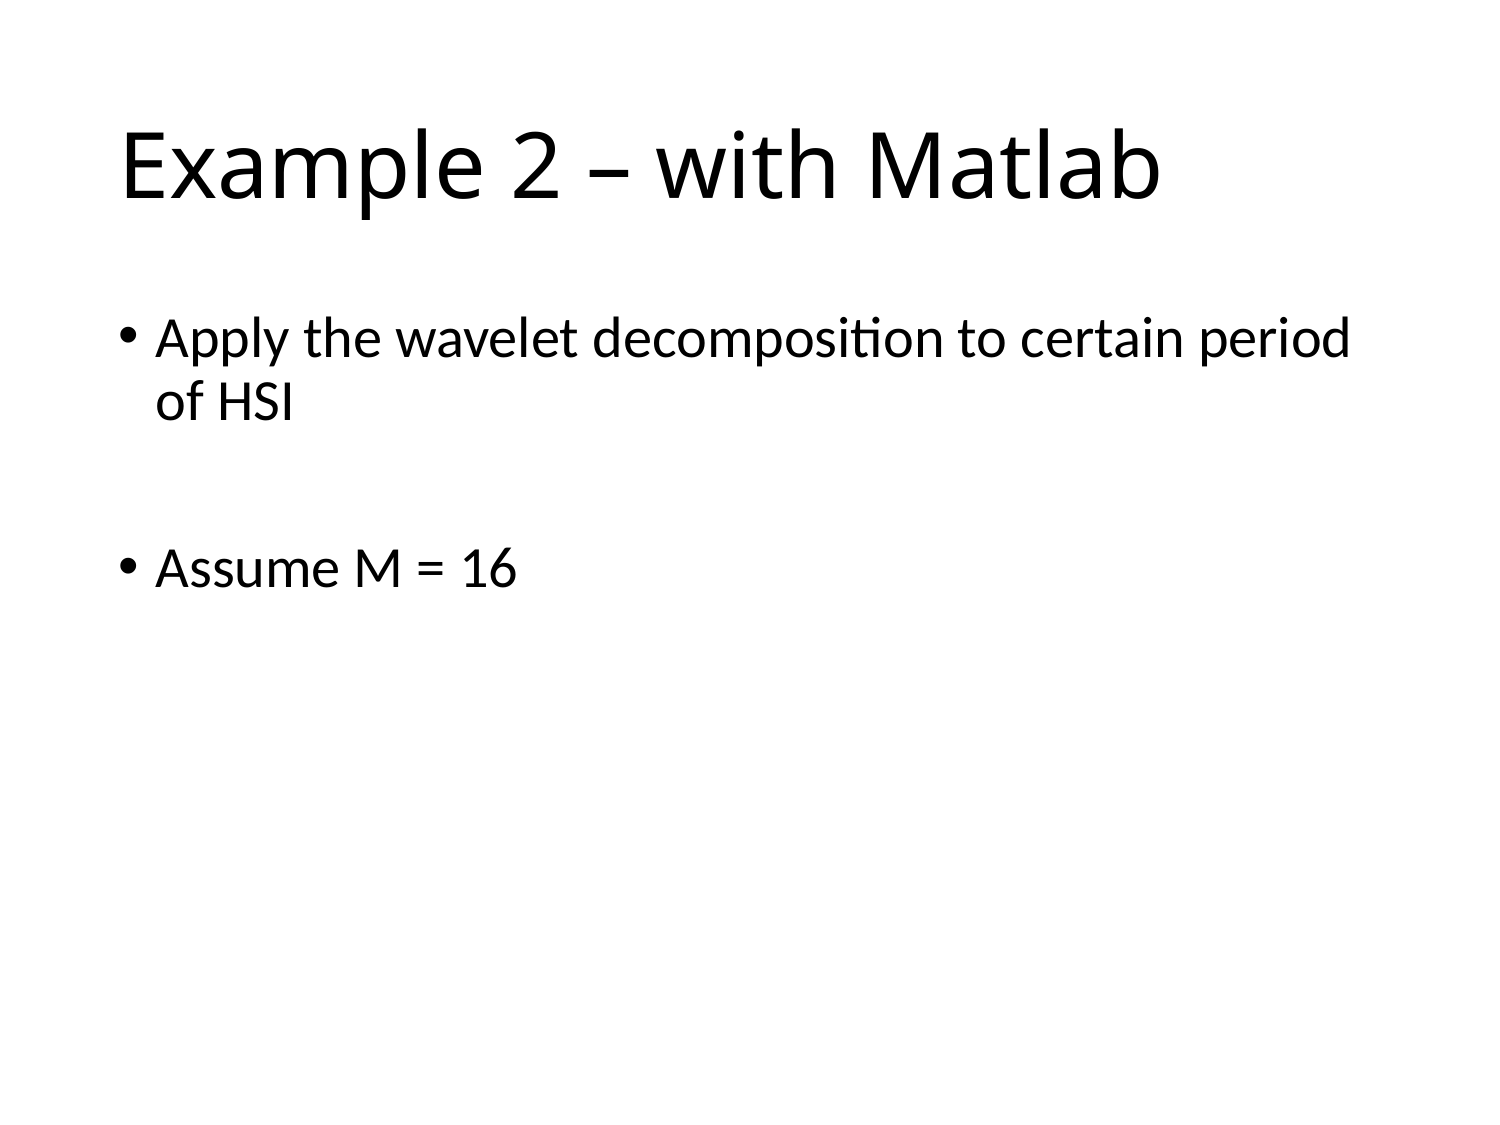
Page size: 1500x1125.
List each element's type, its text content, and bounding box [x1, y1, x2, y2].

list Apply the wavelet decomposition to certain period of HSI Assume M = 16 [103, 299, 1397, 1014]
title Example 2 – with Matlab [103, 59, 1397, 278]
